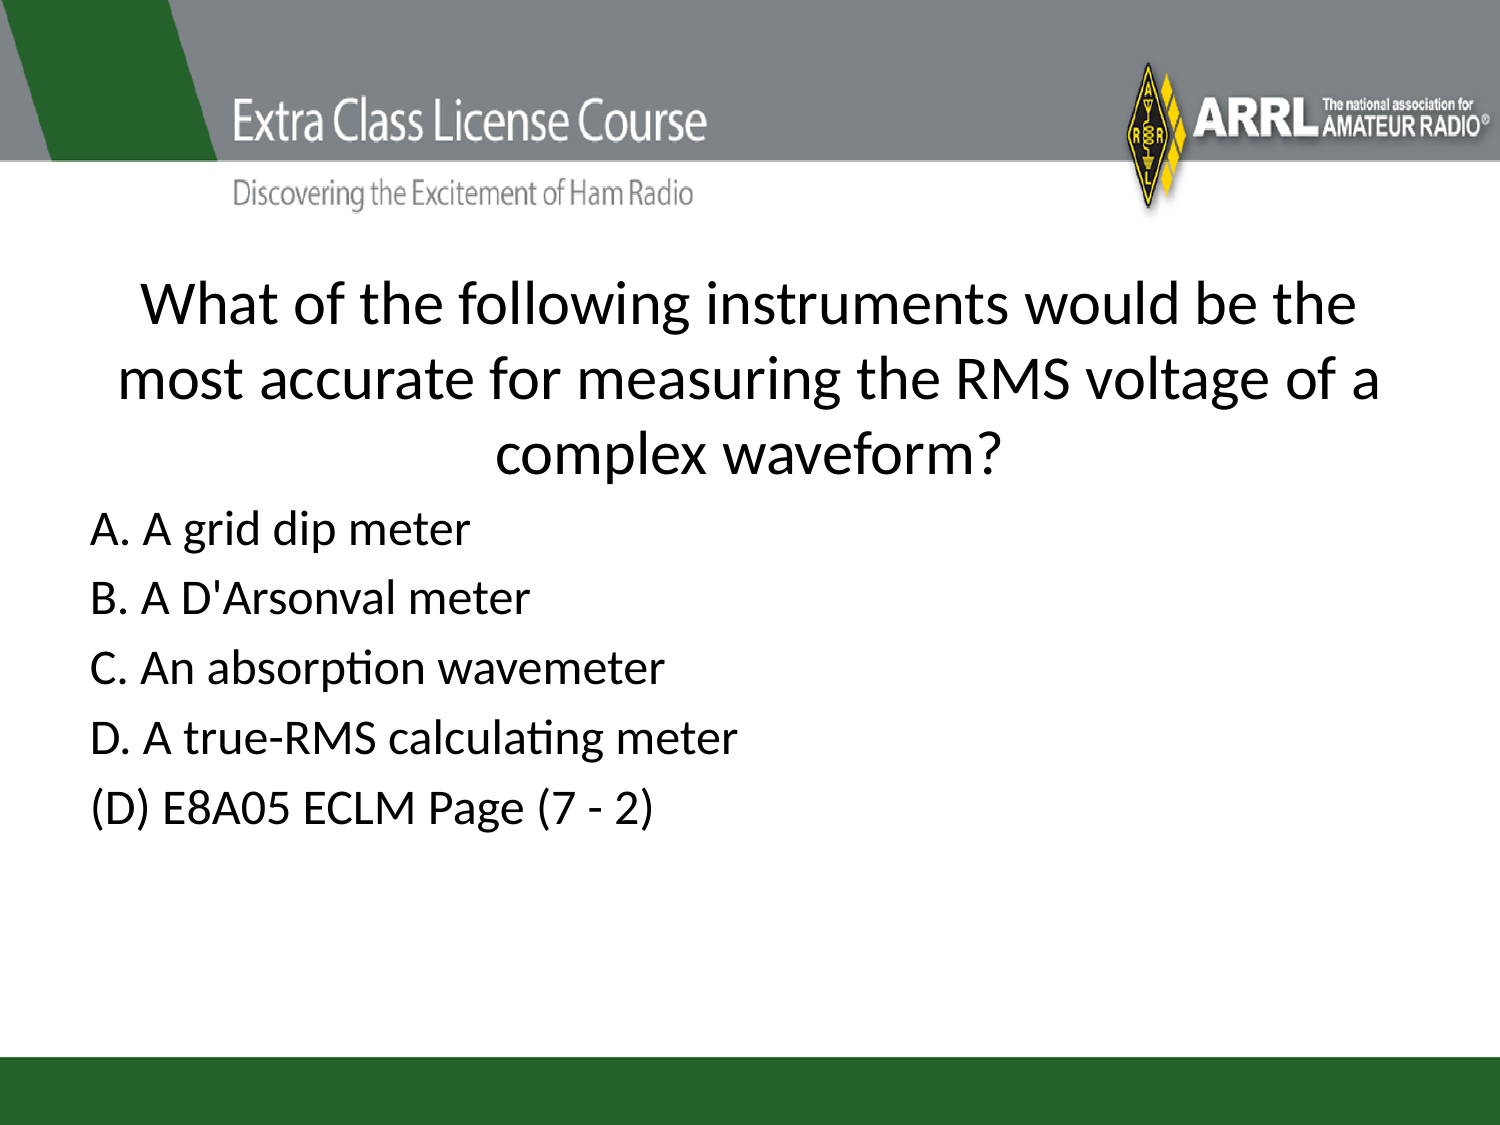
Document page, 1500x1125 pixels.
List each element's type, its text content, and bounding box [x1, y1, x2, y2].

list A. A grid dip meter B. A D'Arsonval meter C. An absorption wavemeter D. A true-RMS calculating meter (D) E8A05 ECLM Page (7 - 2) [75, 487, 1425, 1005]
title What of the following instruments would be the most accurate for measuring the RMS voltage of a complex waveform? [75, 254, 1425, 435]
picture [0, 0, 1500, 1125]
